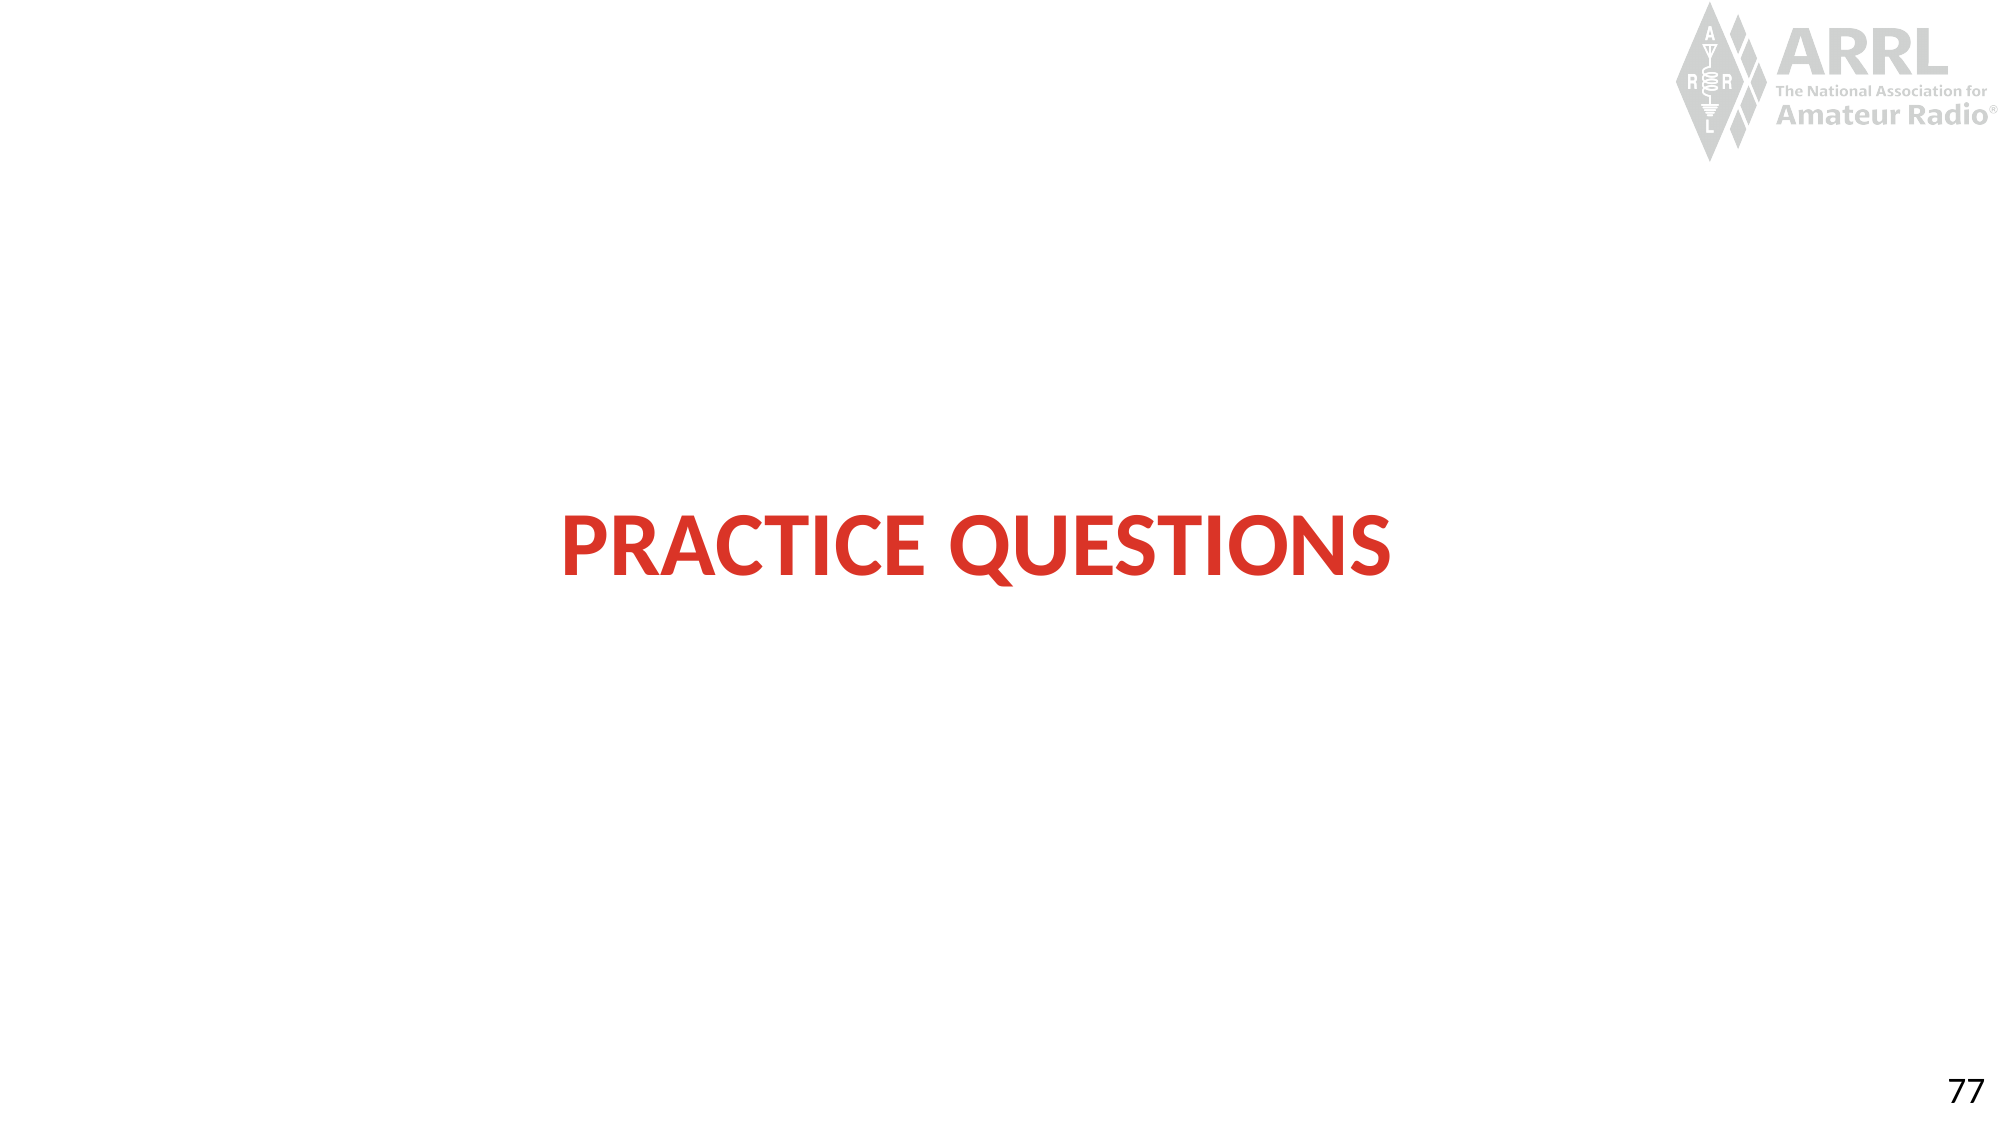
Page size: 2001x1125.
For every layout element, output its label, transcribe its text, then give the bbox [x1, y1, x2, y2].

picture [1674, 0, 2000, 164]
title PRACTICE QUESTIONS [114, 437, 1840, 655]
